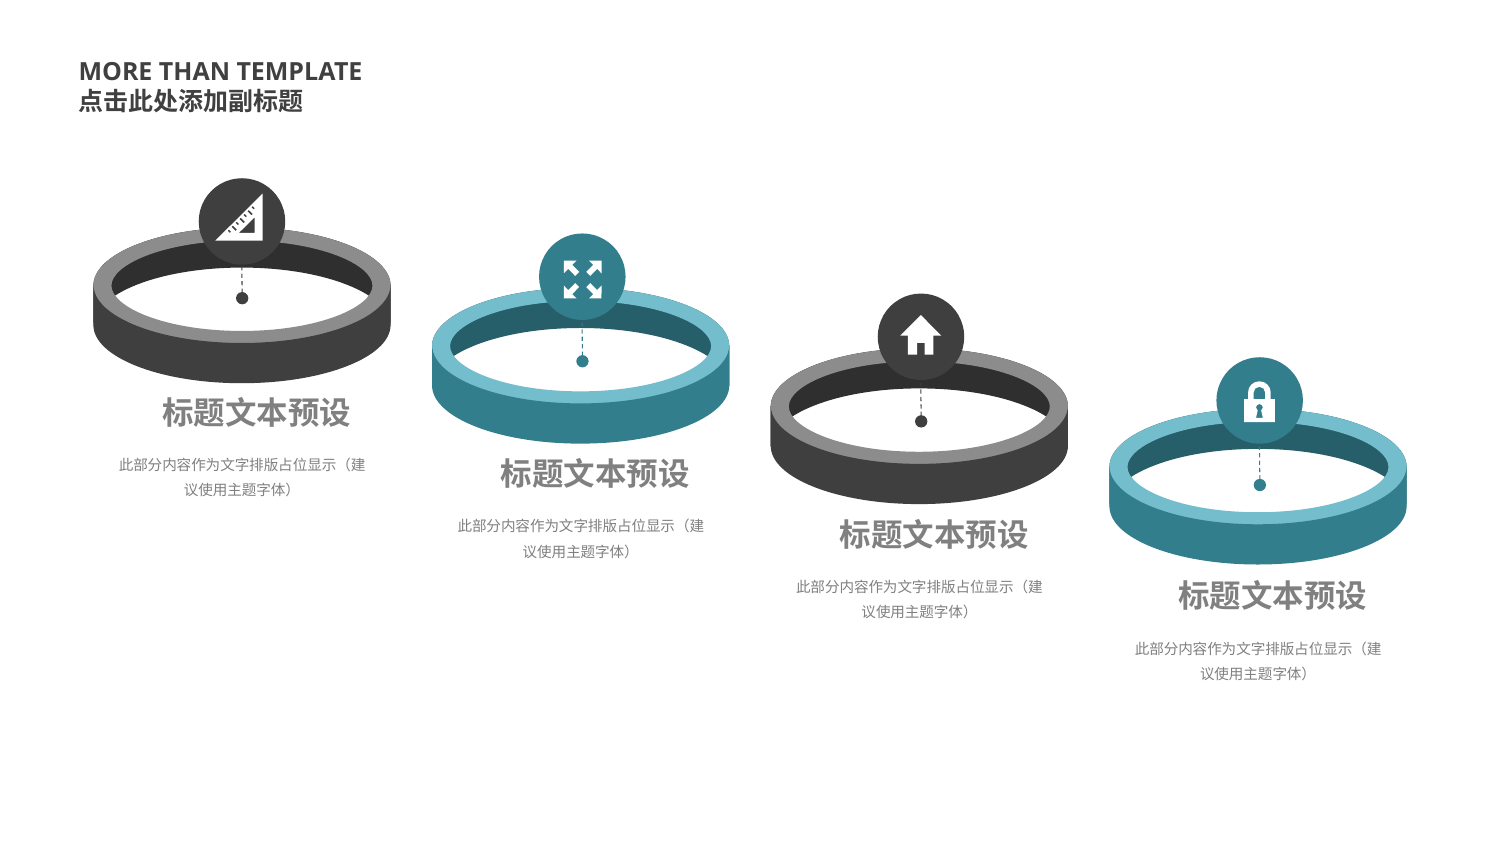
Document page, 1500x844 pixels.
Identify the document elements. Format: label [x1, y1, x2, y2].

text_box [431, 233, 730, 574]
text_box [93, 177, 391, 513]
text_box [770, 293, 1069, 635]
text_box [1109, 356, 1407, 696]
